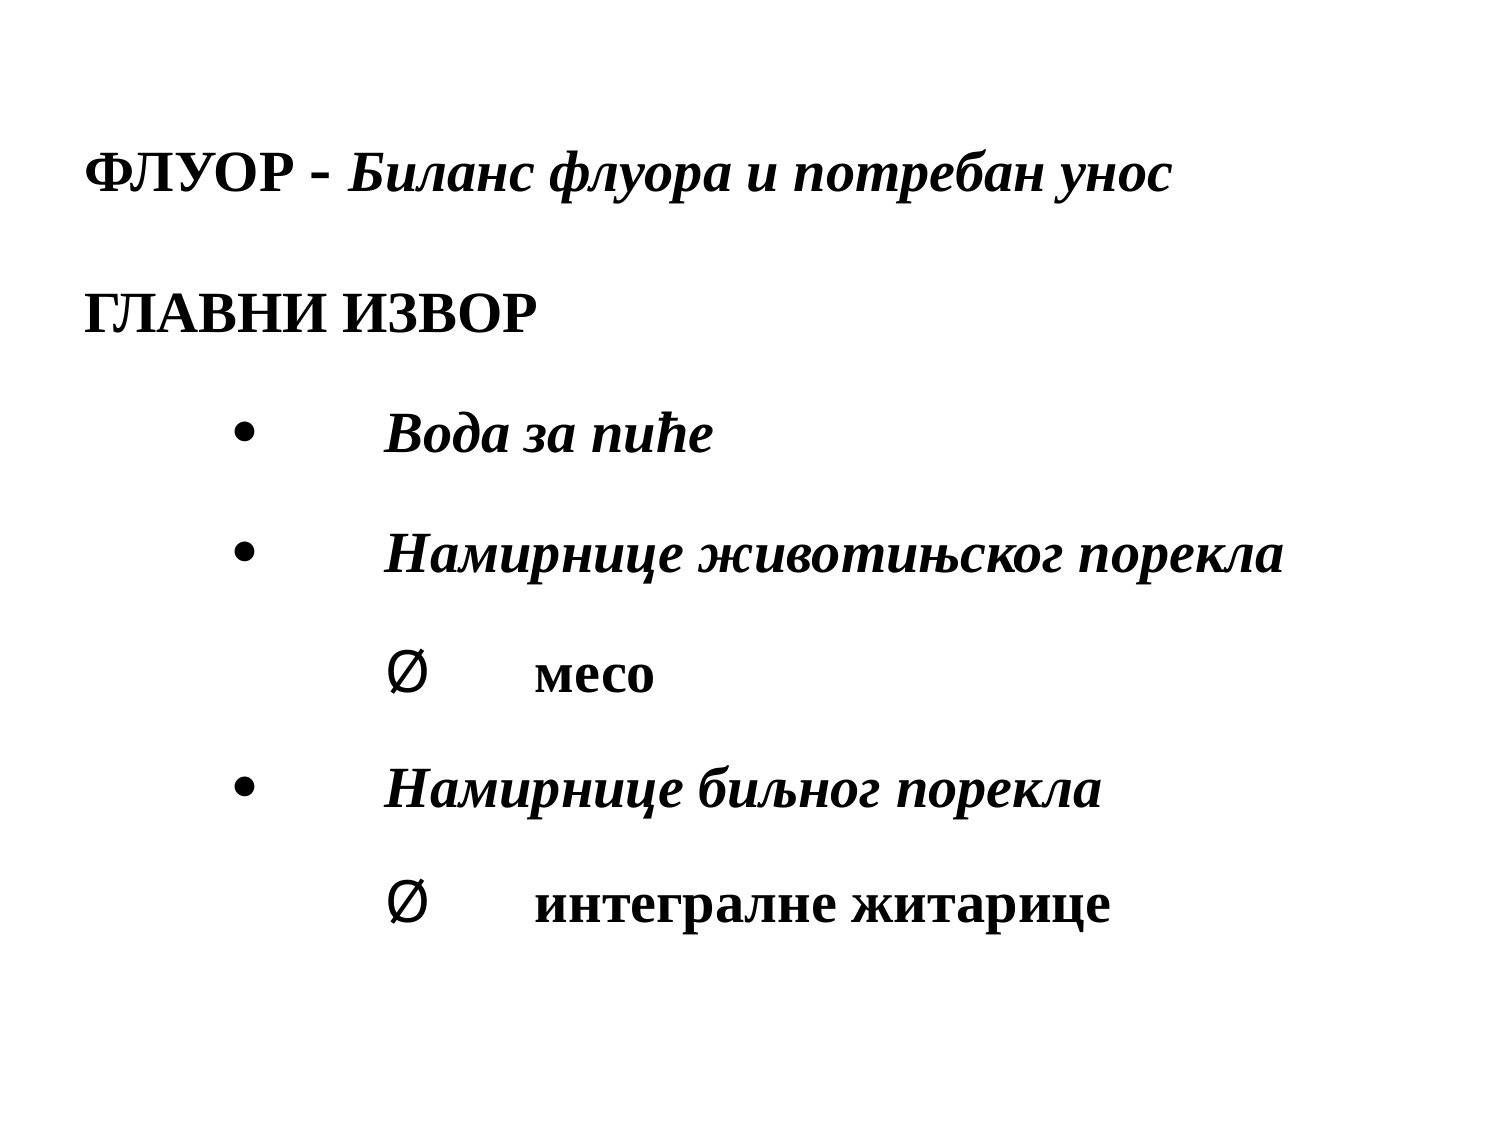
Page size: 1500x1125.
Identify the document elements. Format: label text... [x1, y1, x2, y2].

text_box ФЛУОР - Биланс флуора и потребан унос ГЛАВНИ ИЗВОР · Вода за пиће · Намирнице животињског порекла Ø месо · Намирнице биљног порекла Ø интегралне житарице [70, 117, 1408, 942]
